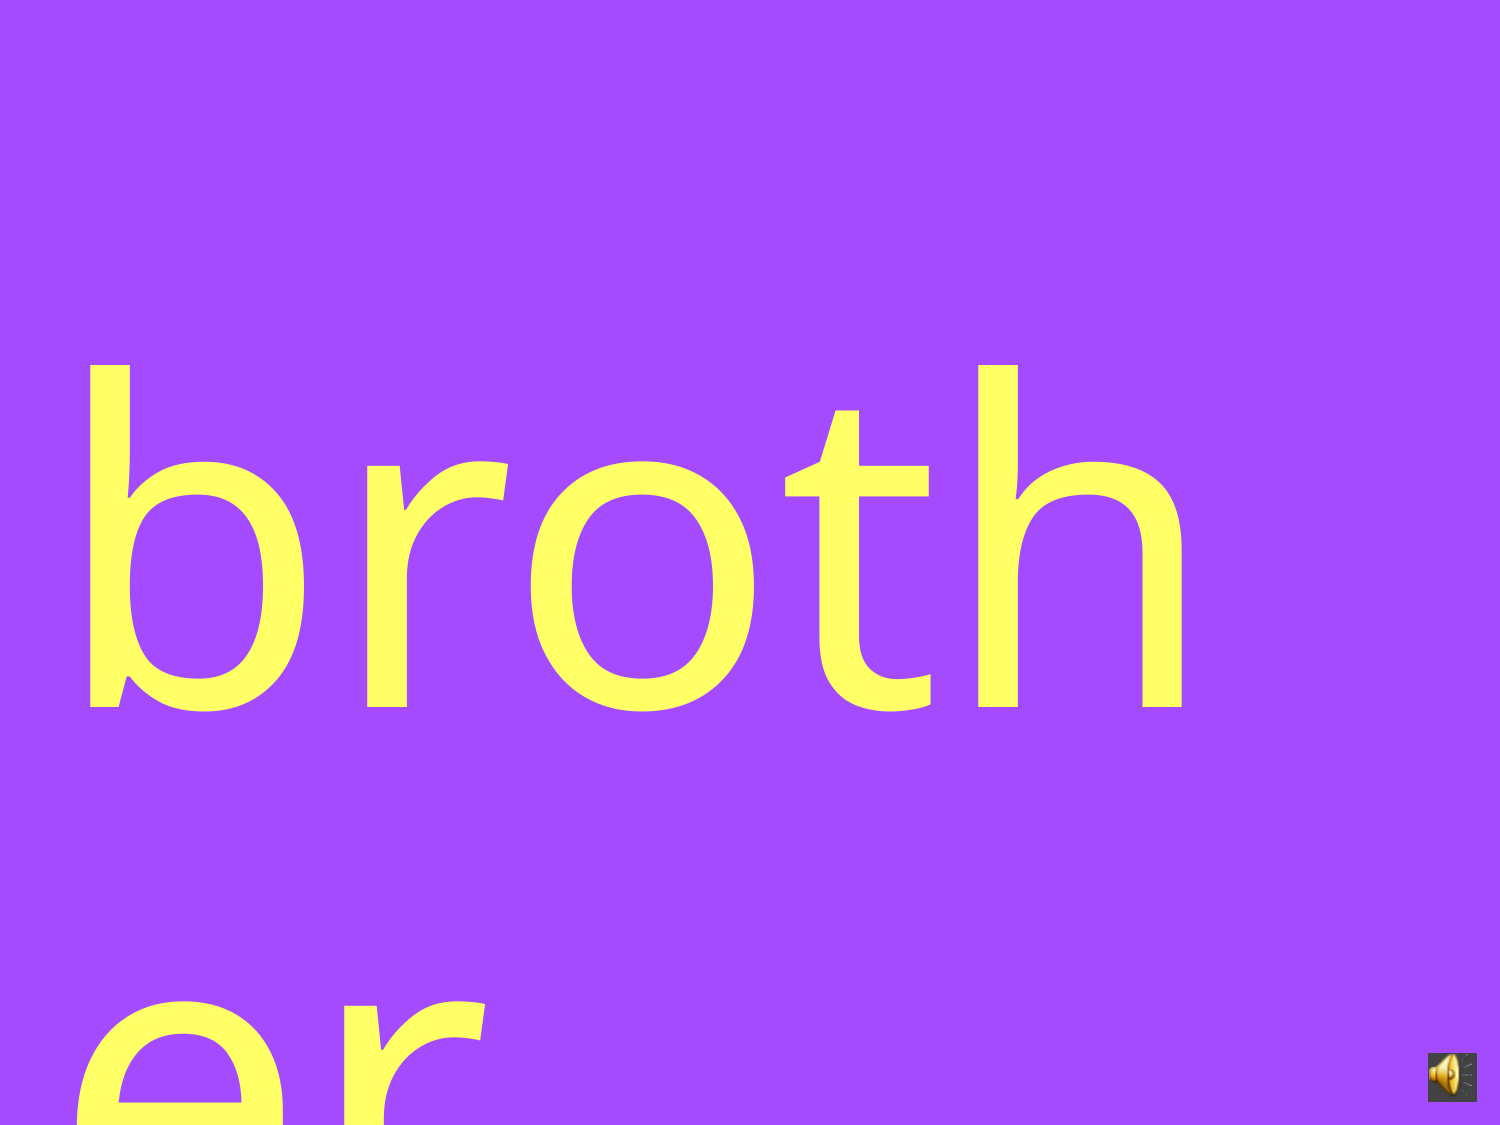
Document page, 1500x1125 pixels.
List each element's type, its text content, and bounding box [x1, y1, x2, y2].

picture [1427, 1052, 1478, 1103]
subtitle brother [37, 249, 1475, 750]
